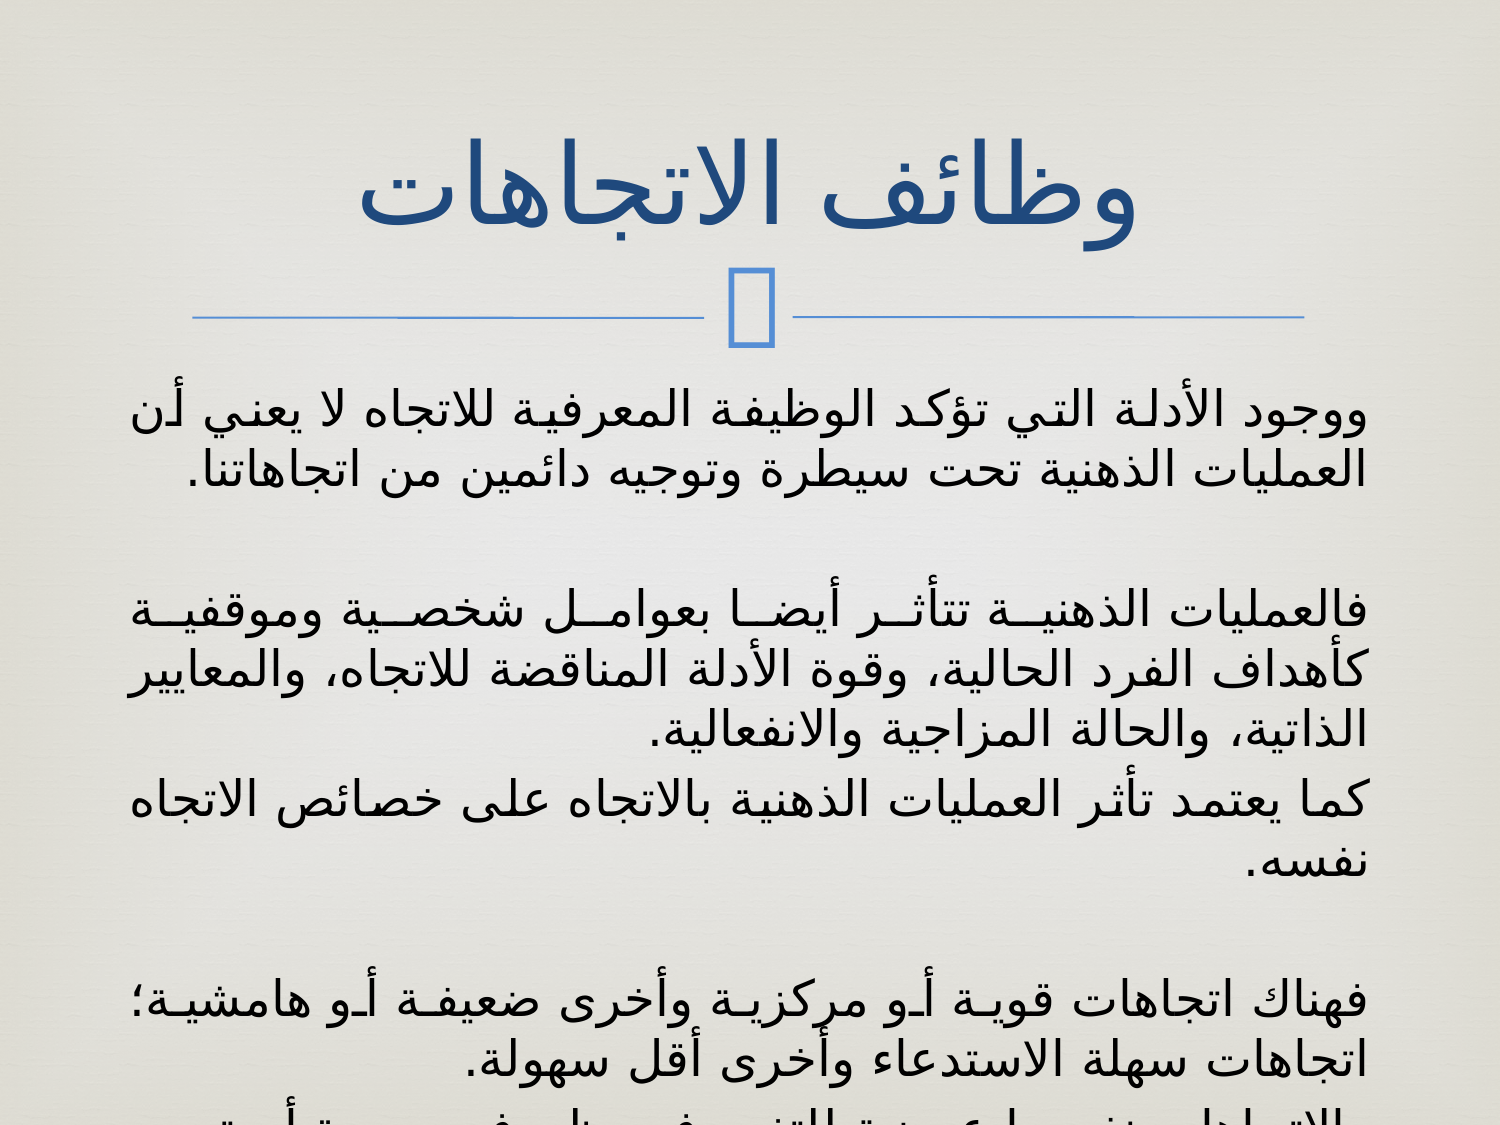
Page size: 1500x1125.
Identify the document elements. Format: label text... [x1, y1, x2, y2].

title وظائف الاتجاهات [112, 93, 1386, 267]
list ووجود الأدلة التي تؤكد الوظيفة المعرفية للاتجاه لا يعني أن العمليات الذهنية تحت سيطرة وتوجيه دائمين من اتجاهاتنا. فالعمليات الذهنية تتأثر أيضا بعوامل شخصية وموقفية كأهداف الفرد الحالية، وقوة الأدلة المناقضة للاتجاه، والمعايير الذاتية، والحالة المزاجية والانفعالية. كما يعتمد تأثر العمليات الذهنية بالاتجاه على خصائص الاتجاه نفسه. فهناك اتجاهات قوية أو مركزية وأخرى ضعيفة أو هامشية؛ اتجاهات سهلة الاستدعاء وأخرى أقل سهولة. والاتجاهات نفسها عرضة للتغير في ظروف محددة أو تحت شروط معينة [114, 368, 1386, 1005]
